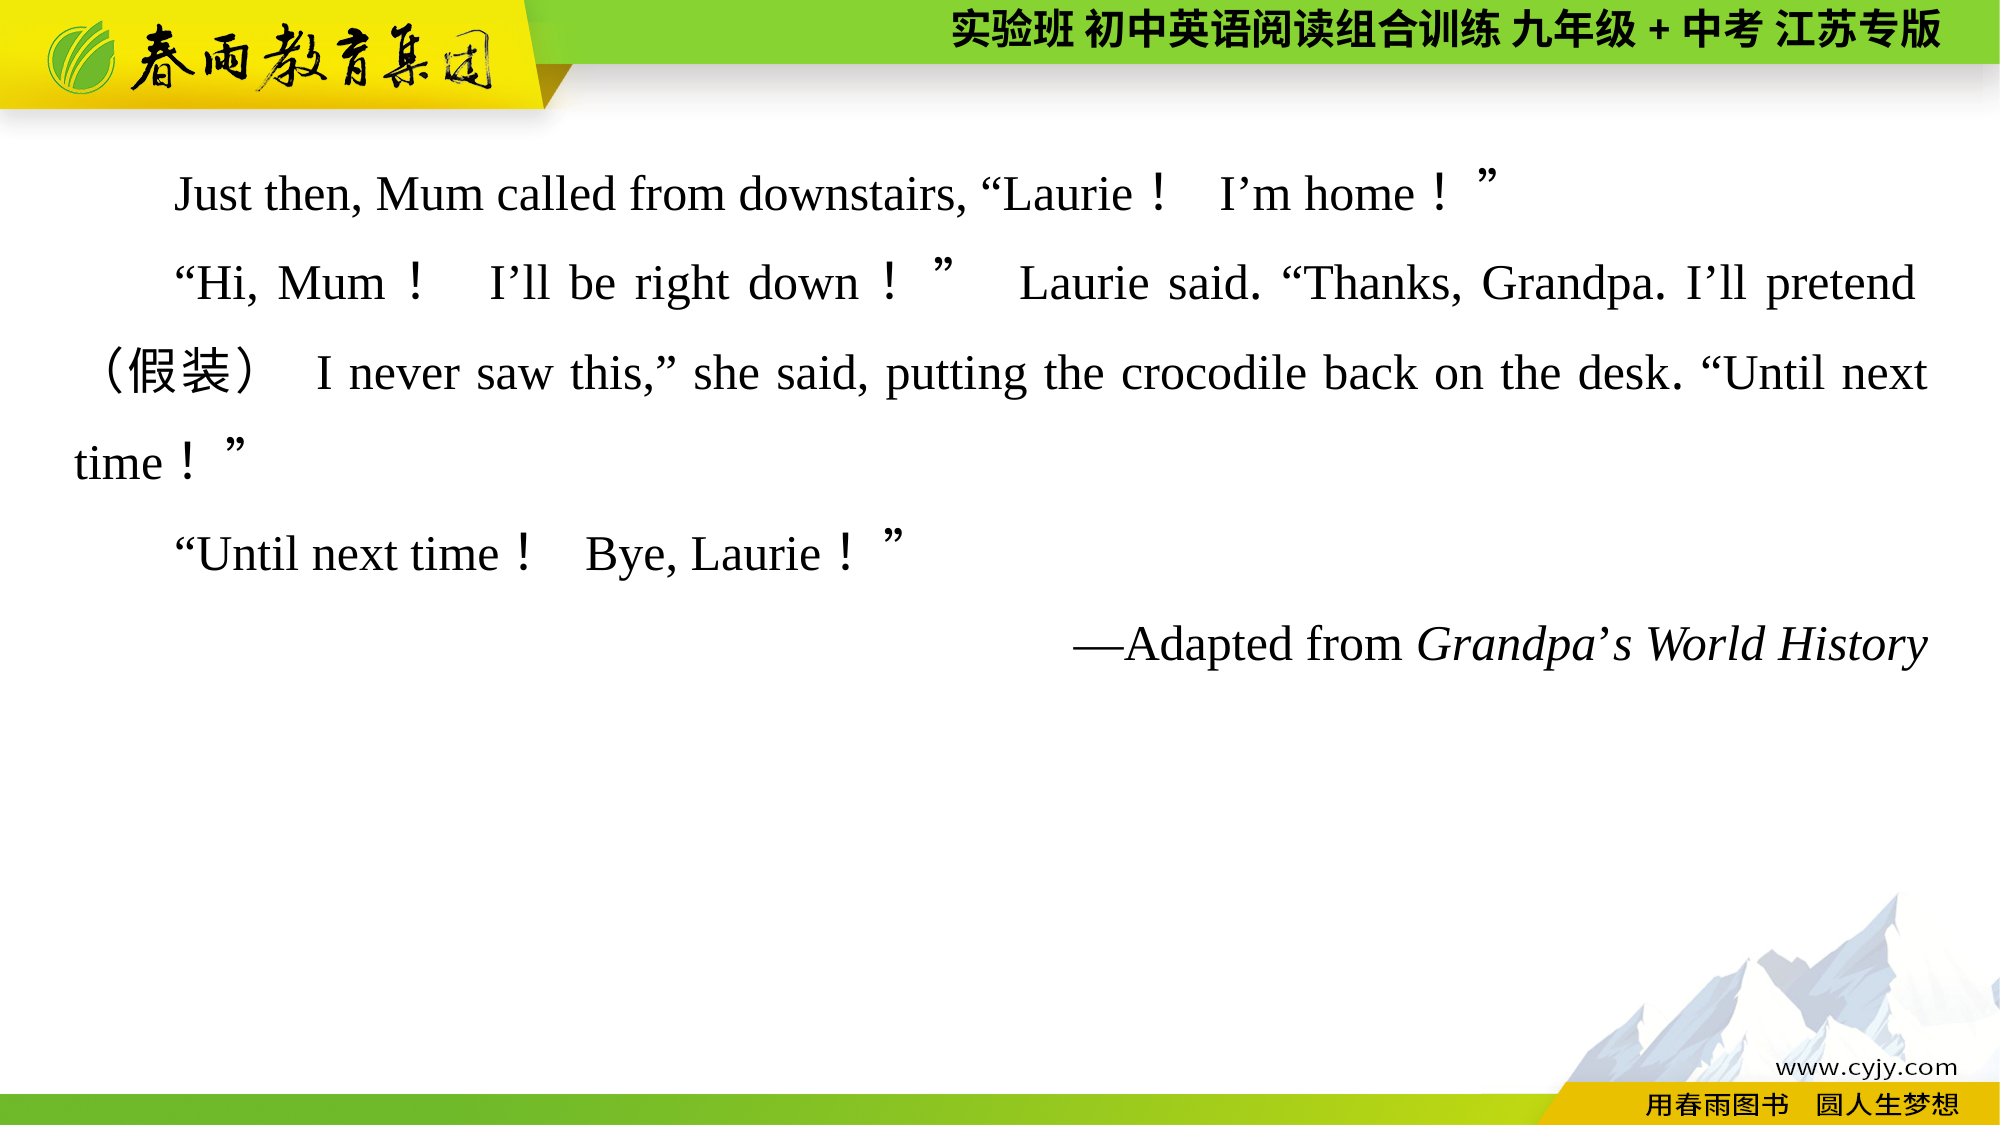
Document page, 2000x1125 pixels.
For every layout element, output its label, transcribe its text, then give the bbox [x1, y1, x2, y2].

picture [0, 0, 2000, 1125]
list Just then, Mum called from downstairs, “Laurie！ I’m home！” “Hi, Mum！ I’ll be right down！” Laurie said. “Thanks, Grandpa. I’ll pretend（假装） I never saw this,” she said, putting the crocodile back on the desk. “Until next time！” “Until next time！ Bye, Laurie！” —Adapted from Grandpa’s World History [59, 122, 1944, 582]
